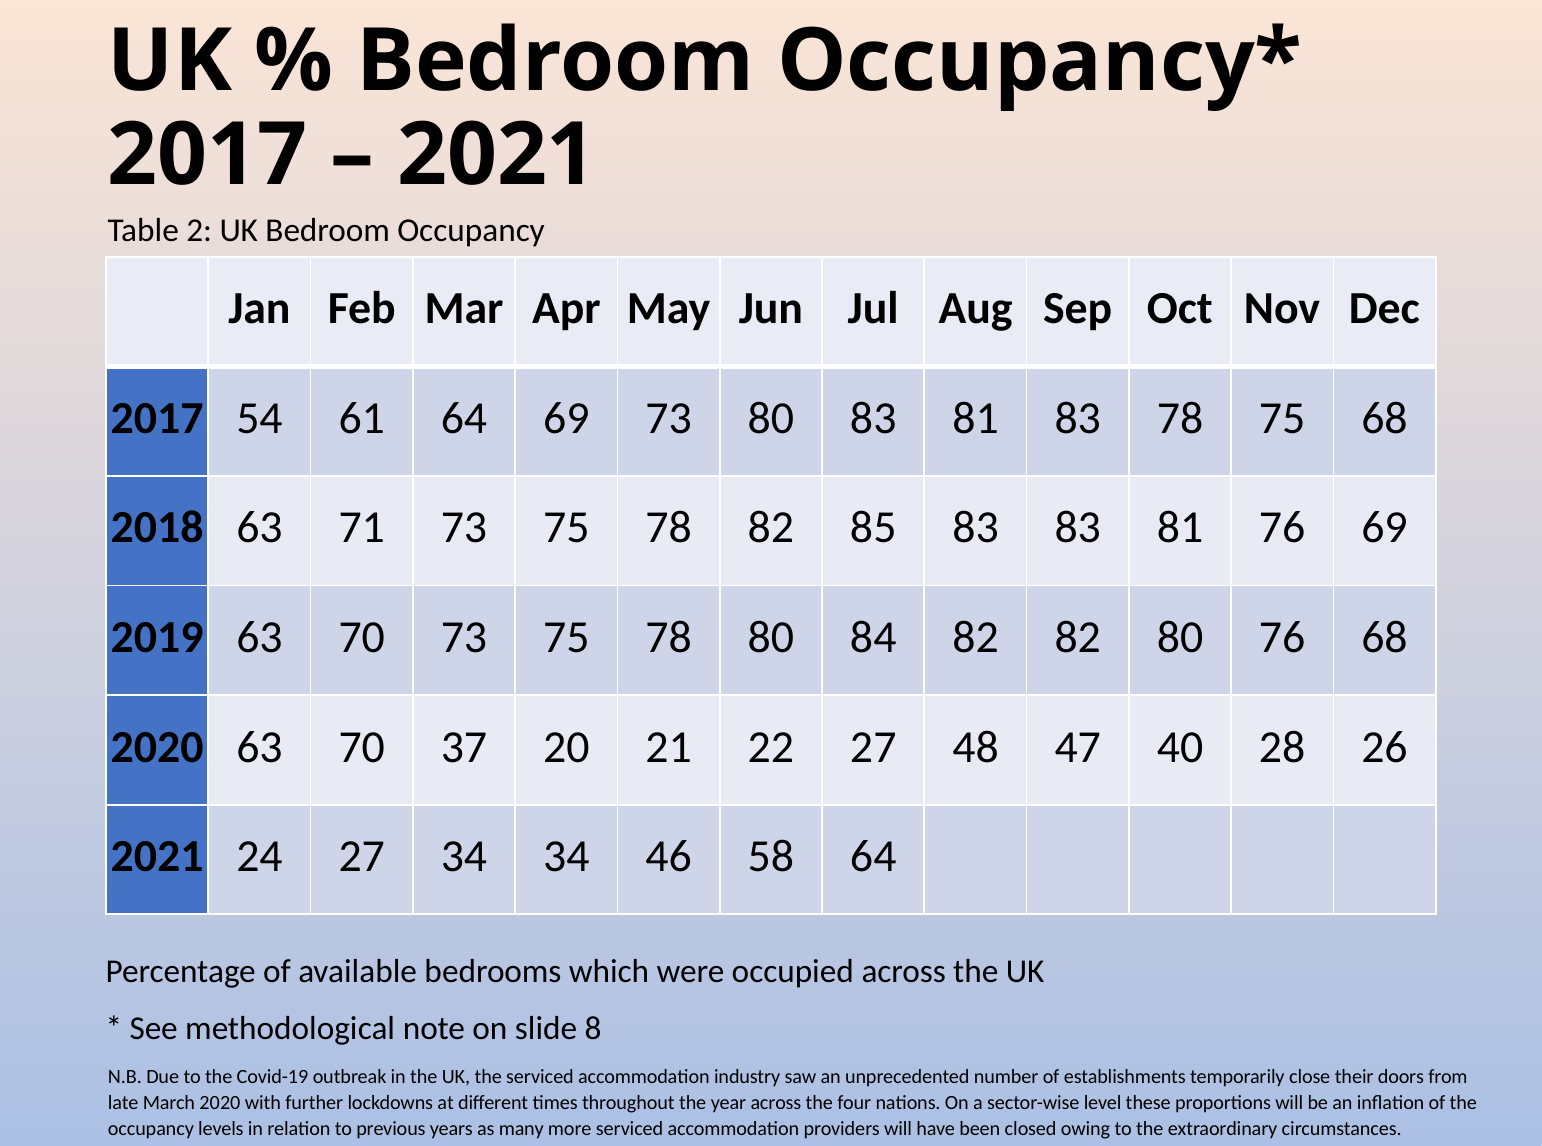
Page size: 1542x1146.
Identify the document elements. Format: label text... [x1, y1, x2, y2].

table_cell 76 [1232, 477, 1333, 585]
table_cell 85 [823, 477, 923, 585]
table_cell 22 [721, 696, 821, 804]
table_cell 2020 [107, 696, 207, 804]
table_header Mar [414, 258, 514, 364]
table_cell 27 [823, 696, 923, 804]
table_cell 73 [618, 369, 719, 475]
table_cell 37 [414, 696, 514, 804]
table_cell 28 [1232, 696, 1333, 804]
table_cell 82 [925, 586, 1026, 694]
table_cell 80 [721, 369, 821, 475]
table_cell 40 [1130, 696, 1230, 804]
table_cell 63 [209, 696, 310, 804]
table_cell 78 [618, 586, 719, 694]
table_cell 64 [823, 806, 923, 913]
text_box * See methodological note on slide 8 [90, 999, 776, 1054]
table_header May [618, 258, 719, 364]
table_cell 80 [1130, 586, 1230, 694]
table_cell 78 [618, 477, 719, 585]
table_cell 83 [823, 369, 923, 475]
text_box Table 2: UK Bedroom Occupancy [92, 201, 578, 256]
table_cell 81 [1130, 477, 1230, 585]
table_header Jul [823, 258, 923, 364]
table_cell 46 [618, 806, 719, 913]
table_cell 2019 [107, 586, 207, 694]
table_cell 69 [1334, 477, 1435, 585]
table_cell 82 [721, 477, 821, 585]
table_header Jan [209, 258, 310, 364]
table_header Oct [1130, 258, 1230, 364]
table_cell 34 [516, 806, 617, 913]
table_cell [1027, 806, 1128, 913]
table_cell 63 [209, 477, 310, 585]
table_header Nov [1232, 258, 1333, 364]
table_cell 70 [311, 586, 412, 694]
table_cell 21 [618, 696, 719, 804]
table_cell 69 [516, 369, 617, 475]
table_cell 80 [721, 586, 821, 694]
table_cell 81 [925, 369, 1026, 475]
table_cell 68 [1334, 586, 1435, 694]
table_cell 54 [209, 369, 310, 475]
table_cell 68 [1334, 369, 1435, 475]
table_cell 75 [516, 477, 617, 585]
table_cell 83 [925, 477, 1026, 585]
table_cell 2018 [107, 477, 207, 585]
table_header Dec [1334, 258, 1435, 364]
table_cell 63 [209, 586, 310, 694]
text_box Percentage of available bedrooms which were occupied across the UK [90, 942, 1291, 997]
table_cell [1232, 806, 1333, 913]
table_cell 24 [209, 806, 310, 913]
title UK % Bedroom Occupancy* 2017 – 2021 [92, 34, 1432, 184]
table_cell 78 [1130, 369, 1230, 475]
table_header Jun [721, 258, 821, 364]
table_cell 71 [311, 477, 412, 585]
table_cell 83 [1027, 369, 1128, 475]
table_cell 47 [1027, 696, 1128, 804]
table_cell [1334, 806, 1435, 913]
table_cell 48 [925, 696, 1026, 804]
table_cell 58 [721, 806, 821, 913]
table_cell 20 [516, 696, 617, 804]
table_cell [925, 806, 1026, 913]
table_cell 2021 [107, 806, 207, 913]
table_header Aug [925, 258, 1026, 364]
table_cell 27 [311, 806, 412, 913]
table_cell 75 [1232, 369, 1333, 475]
table_cell 73 [414, 586, 514, 694]
table_cell 73 [414, 477, 514, 585]
table_cell 82 [1027, 586, 1128, 694]
table_cell 83 [1027, 477, 1128, 585]
table_cell 26 [1334, 696, 1435, 804]
table_cell 75 [516, 586, 617, 694]
table_cell 2017 [107, 369, 207, 475]
table_cell [1130, 806, 1230, 913]
table_header Sep [1027, 258, 1128, 364]
table_cell 70 [311, 696, 412, 804]
table_cell 61 [311, 369, 412, 475]
table_cell 76 [1232, 586, 1333, 694]
table_header Apr [516, 258, 617, 364]
table_cell 84 [823, 586, 923, 694]
table_header Feb [311, 258, 412, 364]
text_box N.B. Due to the Covid-19 outbreak in the UK, the serviced accommodation industry saw an unprecedented number of establishments temporarily close their doors from late March 2020 with further lockdowns at different times throughout the year across the four nations. On a sector-wise level these proportions will be an inflation of the occupancy levels in relation to previous years as many more serviced accommodation providers will have been closed owing to the extraordinary circumstances. [92, 1054, 1519, 1146]
table_header [107, 258, 207, 364]
table_cell 64 [414, 369, 514, 475]
table_cell 34 [414, 806, 514, 913]
